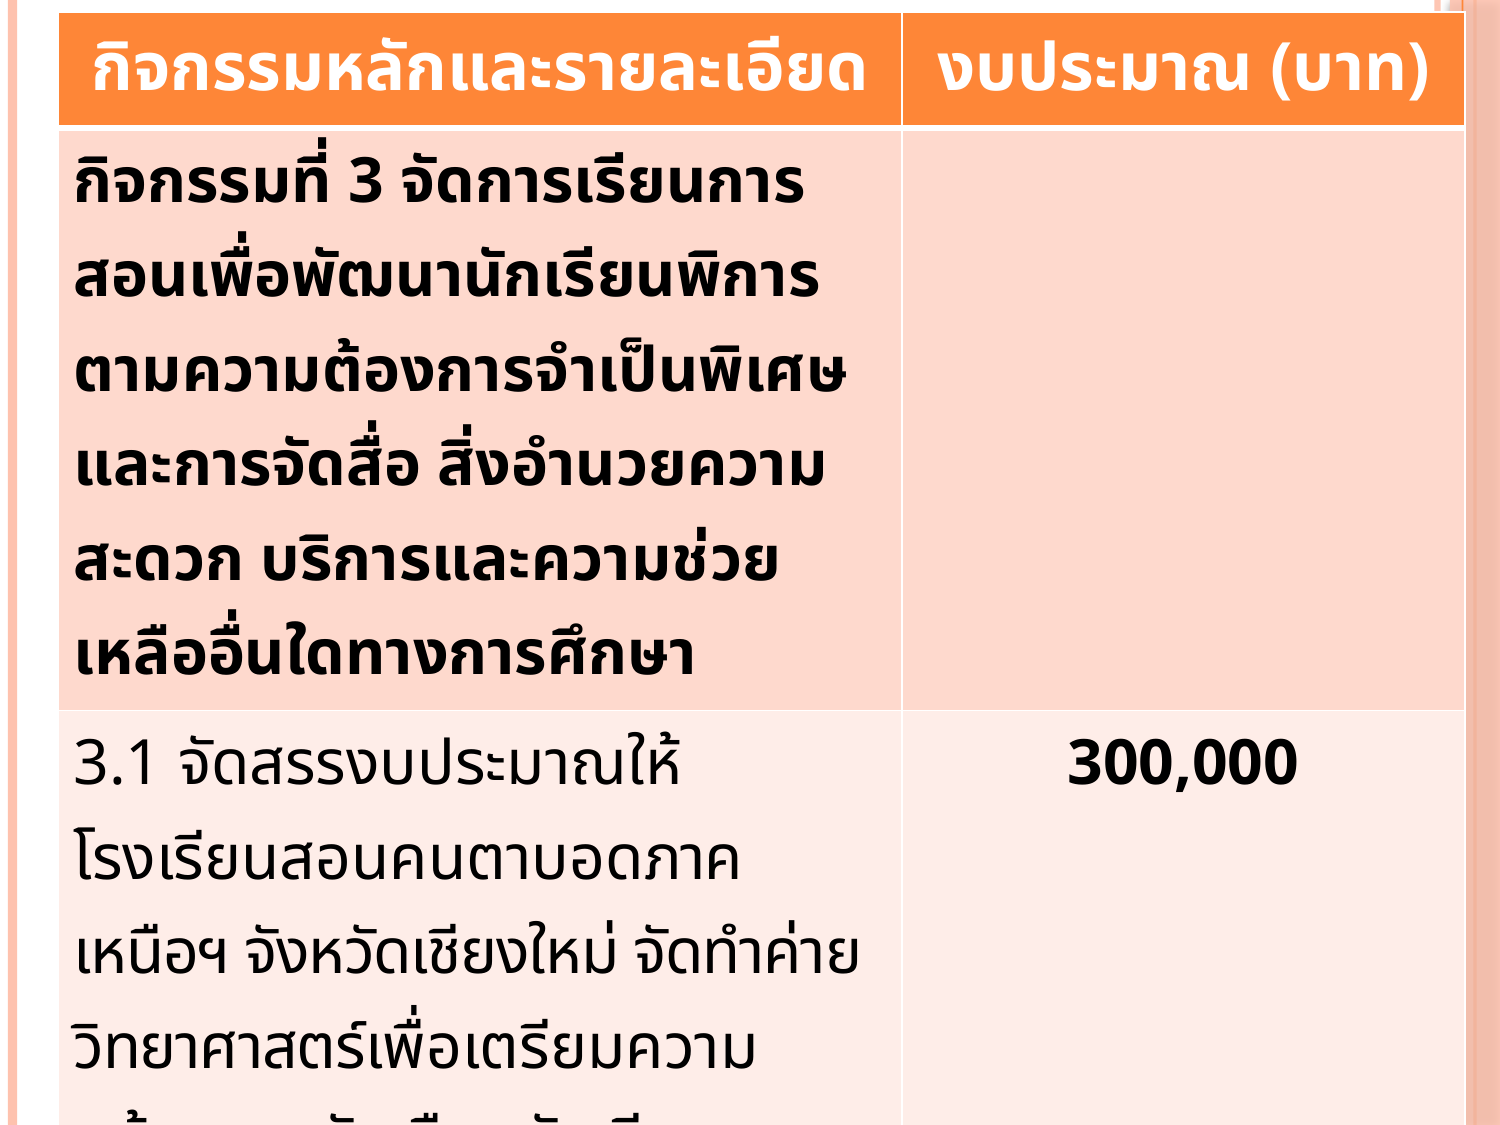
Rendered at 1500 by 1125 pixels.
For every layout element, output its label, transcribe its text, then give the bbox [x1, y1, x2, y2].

table_cell กิจกรรมที่ 3 จัดการเรียนการสอนเพื่อพัฒนานักเรียนพิการตามความต้องการจำเป็นพิเศษและการจัดสื่อ สิ่งอำนวยความสะดวก บริการและความช่วยเหลืออื่นใดทางการศึกษา [59, 131, 901, 710]
table_cell [903, 131, 1464, 710]
table_header กิจกรรมหลักและรายละเอียด [59, 13, 901, 125]
table_cell 3.1 จัดสรรงบประมาณให้โรงเรียนสอนคนตาบอดภาคเหนือฯ จังหวัดเชียงใหม่ จัดทำค่ายวิทยาศาสตร์เพื่อเตรียมความพร้อมและคัดเลือกนักเรียน ตาบอดที่มีศักยภาพได้เข้าเรียนห้องเรียนพิเศษวิทยาศาสตร์และคณิตศาสตร์ [59, 711, 901, 1125]
table_cell 300,000 [903, 711, 1464, 1125]
table_header งบประมาณ (บาท) [903, 13, 1464, 125]
